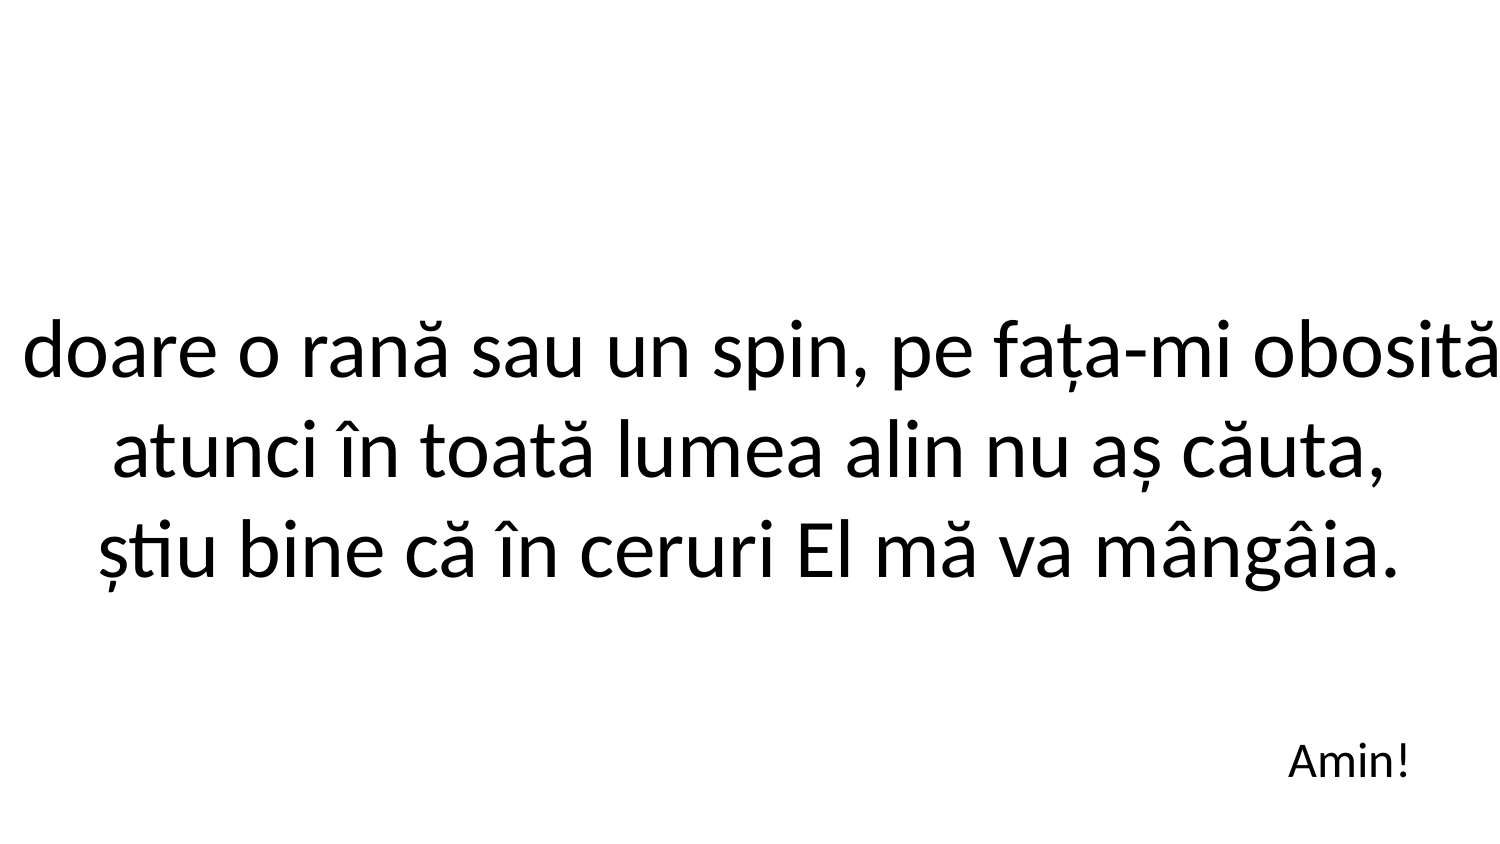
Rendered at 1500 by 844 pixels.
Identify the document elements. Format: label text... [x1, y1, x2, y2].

text_box Amin! [1273, 674, 1427, 795]
text_box 3. De plâng sau de mă doare o rană sau un spin, pe fața-mi obosită când trece un suspin, atunci în toată lumea alin nu aș căuta, știu bine că în ceruri El mă va mângâia. [0, 242, 1500, 602]
